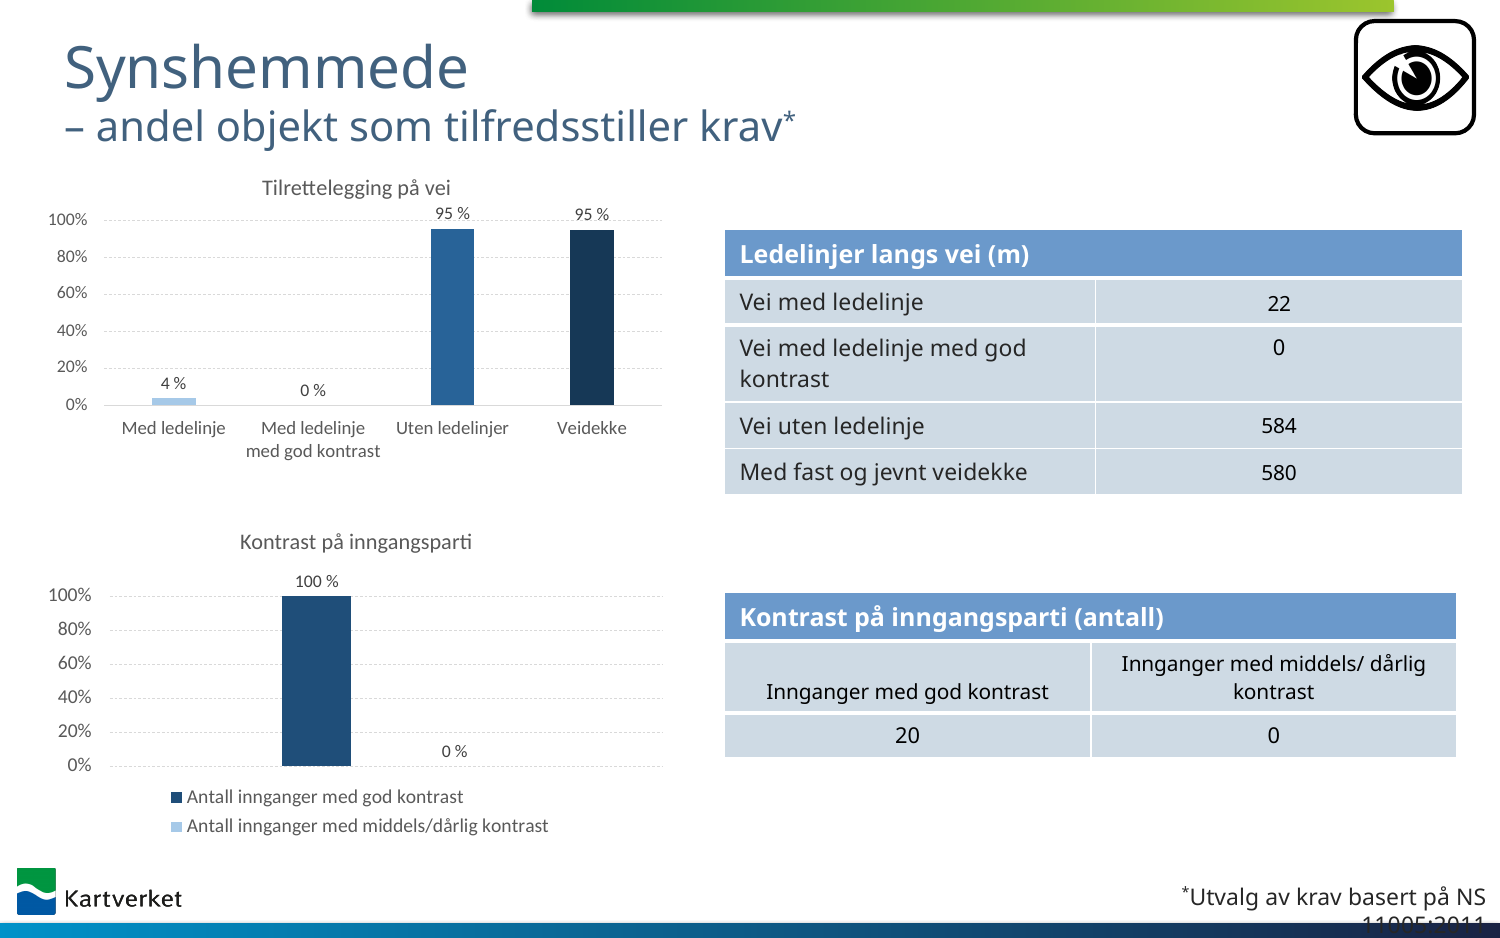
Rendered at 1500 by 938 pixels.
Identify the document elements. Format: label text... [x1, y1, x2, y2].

table_cell 20 [725, 715, 1090, 757]
text_box Synshemmede – andel objekt som tilfredsstiller krav* [49, 24, 1431, 158]
picture [41, 520, 673, 846]
picture [41, 166, 673, 492]
table_cell Vei med ledelinje med god kontrast [725, 327, 1095, 401]
table_cell Vei uten ledelinje [725, 403, 1095, 448]
table_cell Innganger med middels/ dårlig kontrast [1092, 643, 1456, 711]
table_cell 22 [1096, 280, 1462, 323]
table_cell 580 [1096, 449, 1462, 494]
table_cell Innganger med god kontrast [725, 643, 1090, 711]
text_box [1355, 20, 1475, 134]
table_header Kontrast på inngangsparti (antall) [725, 593, 1456, 639]
table_cell 584 [1096, 403, 1462, 448]
table_cell Vei med ledelinje [725, 280, 1095, 323]
text_box *Utvalg av krav basert på NS 11005:2011 [1068, 873, 1500, 938]
table_cell 0 [1092, 715, 1456, 757]
table_header Ledelinjer langs vei (m) [725, 230, 1462, 276]
table_cell Med fast og jevnt veidekke [725, 449, 1095, 494]
table_cell 0 [1096, 327, 1462, 401]
